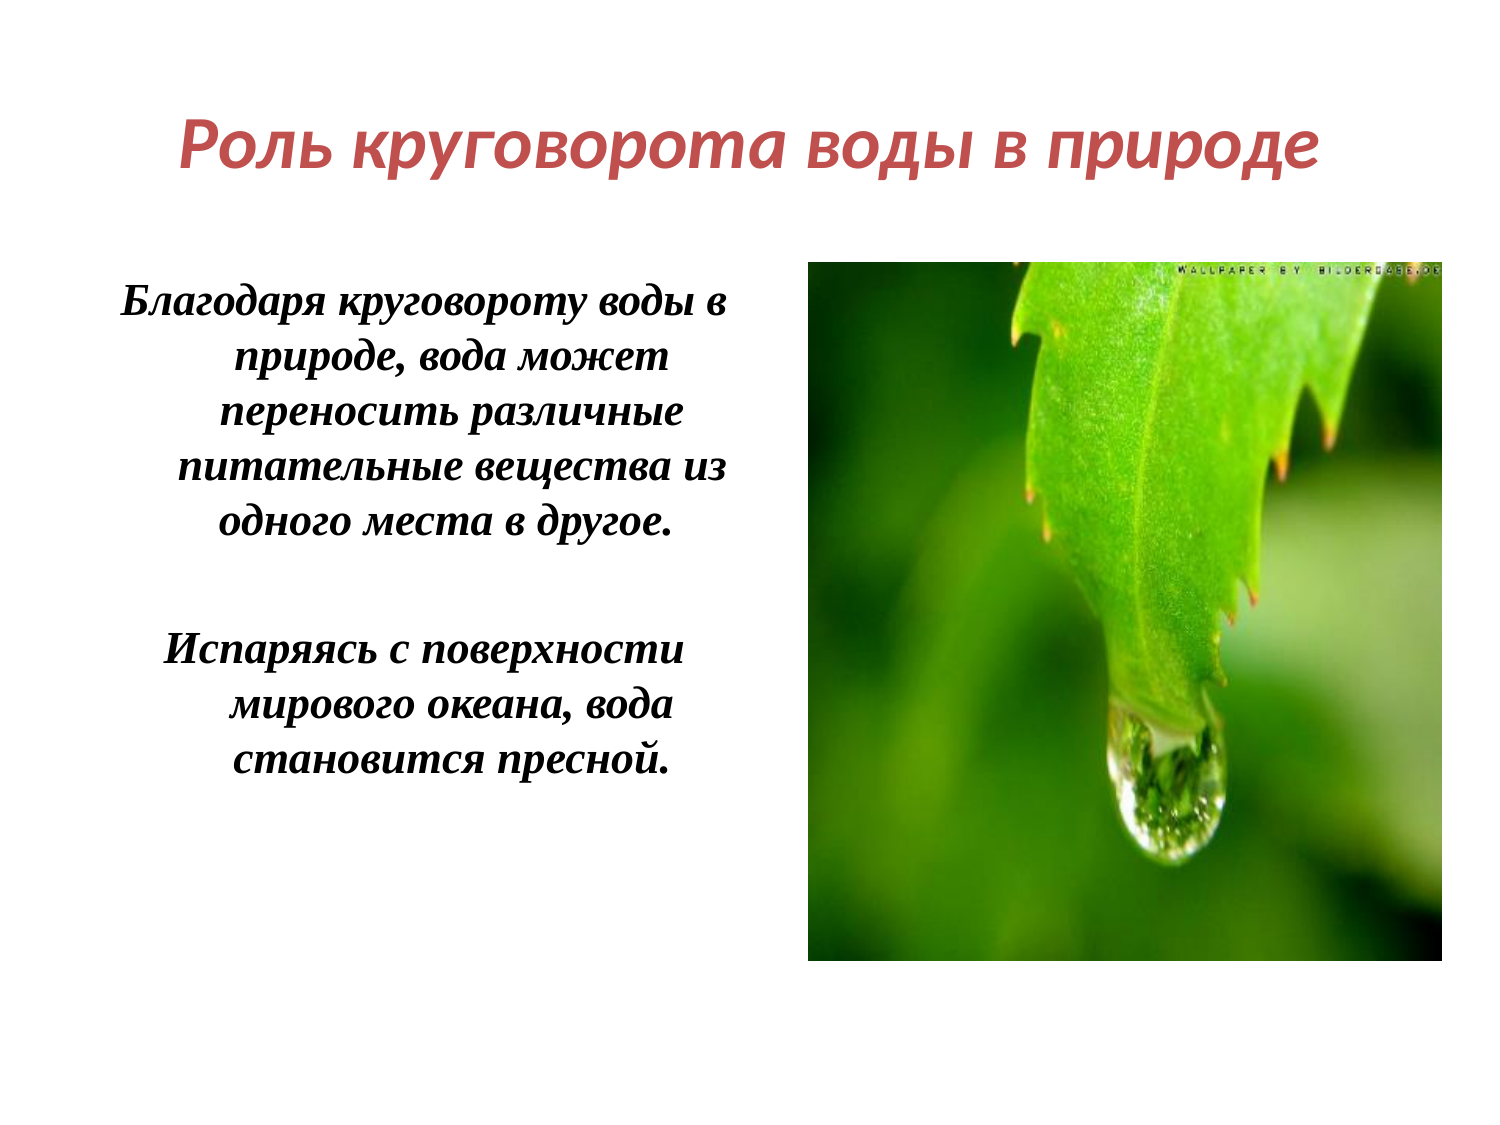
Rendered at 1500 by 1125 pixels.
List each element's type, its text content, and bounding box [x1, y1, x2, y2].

title Роль круговорота воды в природе [75, 45, 1425, 233]
list Благодаря круговороту воды в природе, вода может переносить различные питательные вещества из одного места в другое. Испаряясь с поверхности мирового океана, вода становится пресной. [75, 262, 774, 950]
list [808, 262, 1442, 962]
